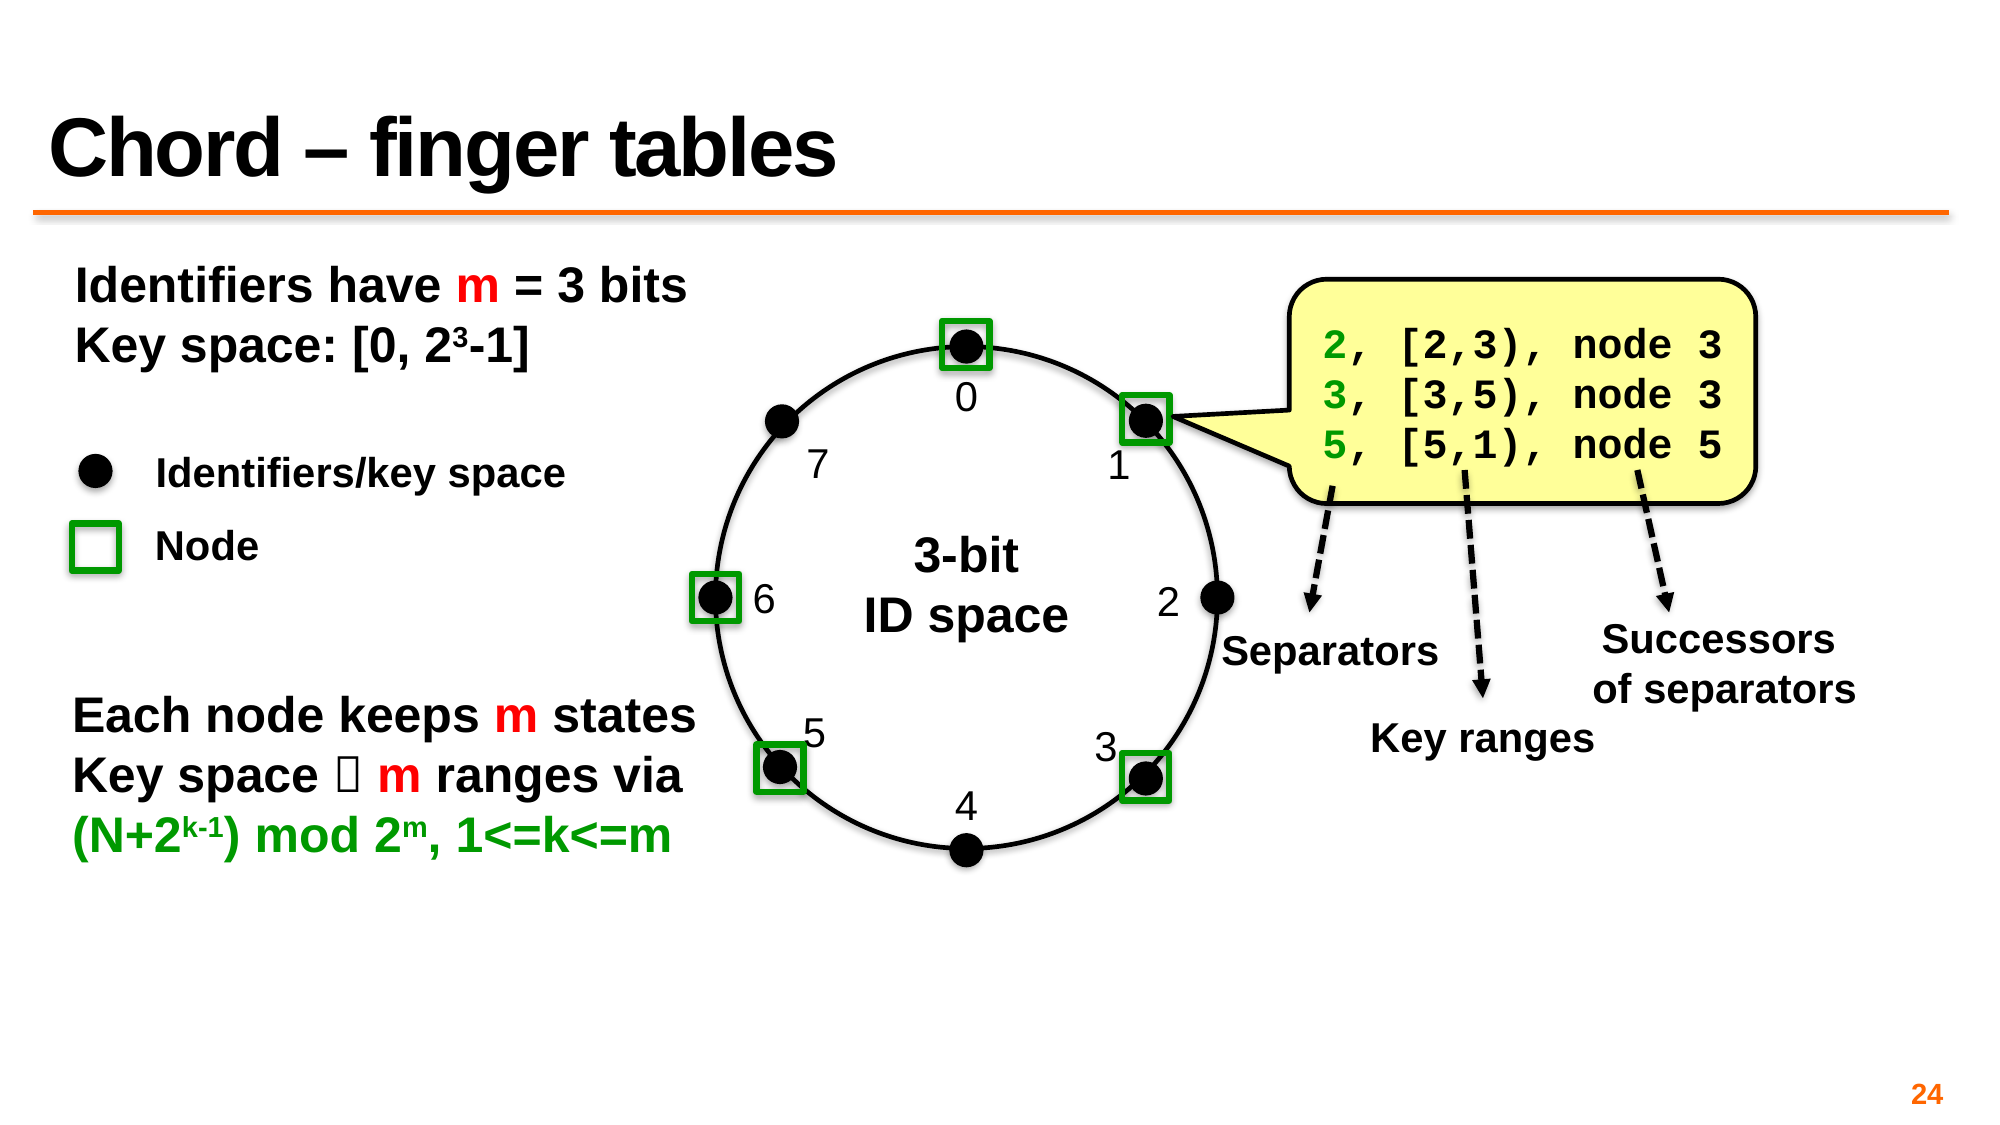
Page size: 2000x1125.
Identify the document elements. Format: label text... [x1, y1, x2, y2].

text_box 6 [737, 564, 791, 630]
text_box [941, 320, 990, 369]
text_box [1309, 485, 1333, 613]
text_box 7 [791, 429, 845, 495]
title Chord – finger tables [33, 24, 1950, 201]
text_box 4 [940, 771, 994, 837]
text_box 1 [1092, 430, 1146, 496]
text_box Identifiers have m = 3 bits Key space: [0, 23-1] [59, 245, 704, 380]
text_box [71, 523, 120, 571]
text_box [1637, 469, 1670, 613]
text_box 0 [939, 371, 993, 428]
text_box [1121, 753, 1170, 801]
text_box [1122, 394, 1170, 443]
slide_number 24 [1482, 1074, 1950, 1110]
text_box [715, 347, 1218, 849]
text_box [1464, 469, 1484, 699]
text_box [79, 455, 112, 487]
text_box Successors of separators [1577, 604, 1872, 720]
text_box [1201, 581, 1233, 614]
text_box Separators [1206, 615, 1455, 681]
text_box [766, 405, 798, 437]
text_box [691, 573, 740, 622]
text_box 2 [1141, 567, 1195, 633]
text_box 5 [788, 698, 842, 763]
text_box Identifiers/key space [140, 438, 582, 503]
text_box [950, 837, 982, 866]
text_box 3 [1079, 712, 1133, 778]
text_box Each node keeps m states Key space  m ranges via (N+2k-1) mod 2m, 1<=k<=m [57, 675, 713, 931]
text_box Key ranges [1355, 703, 1611, 768]
text_box Node [139, 511, 275, 577]
text_box [756, 744, 804, 792]
text_box 2, [2,3), node 3 3, [3,5), node 3 5, [5,1), node 5 [1172, 278, 1757, 505]
text_box 3-bit ID space [848, 514, 1085, 650]
